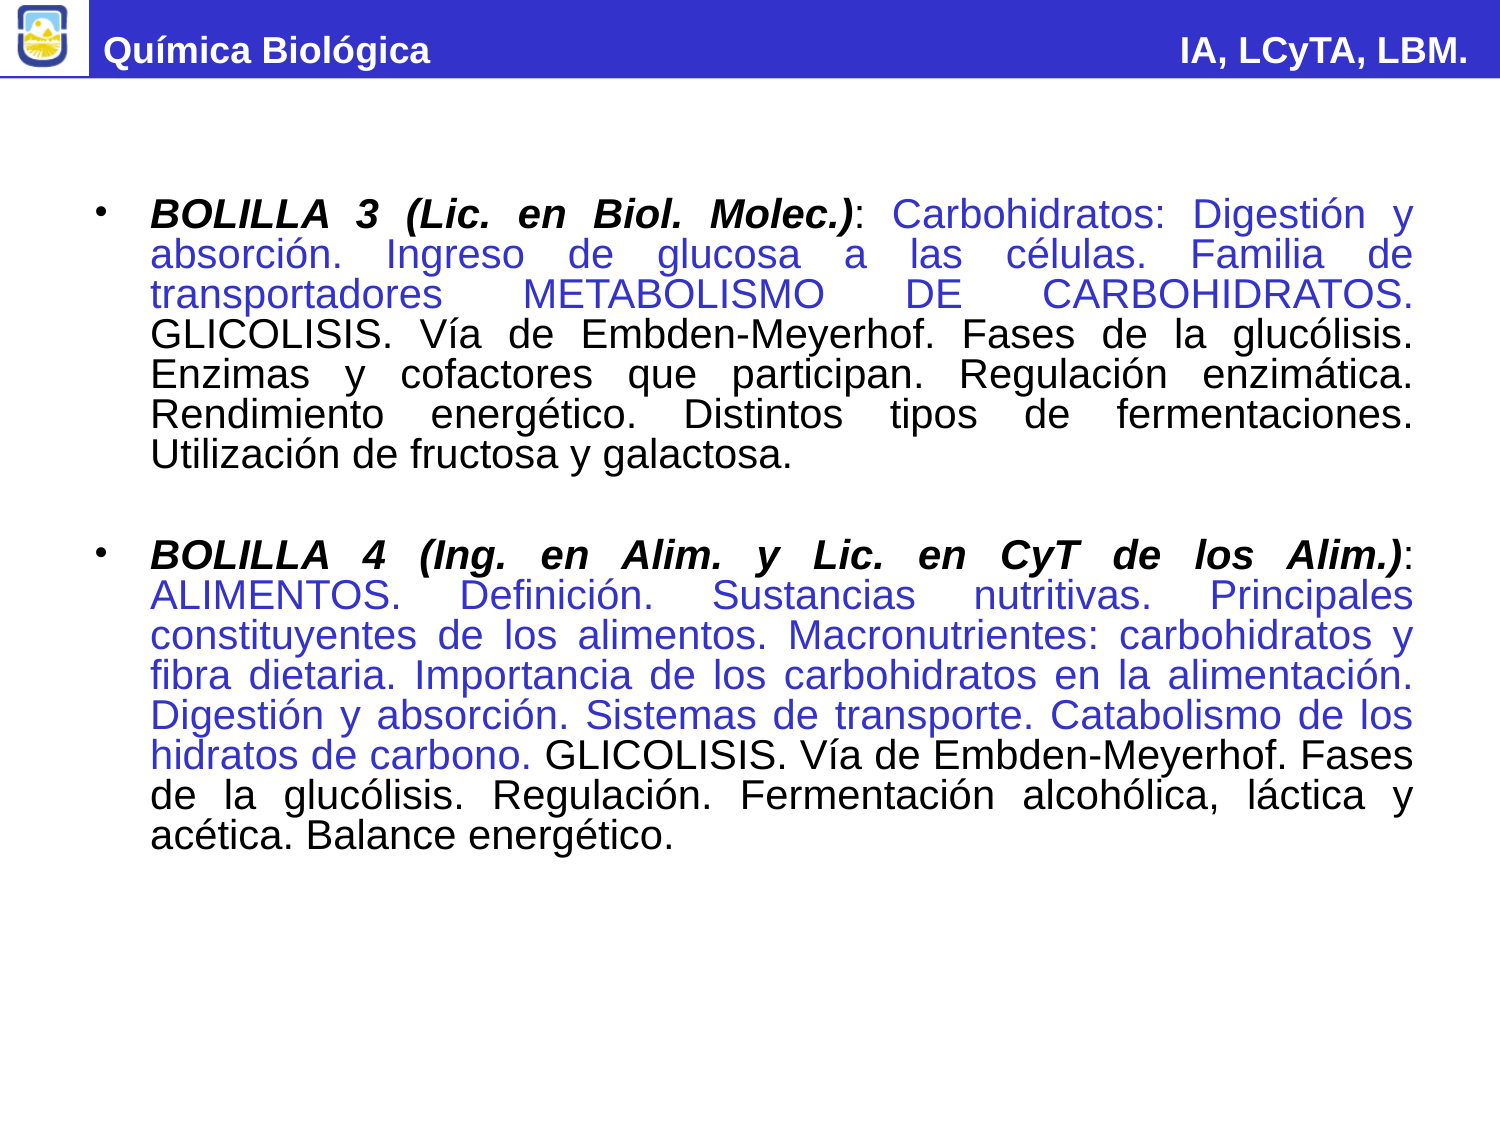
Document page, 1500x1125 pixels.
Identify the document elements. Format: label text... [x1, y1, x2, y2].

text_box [0, 0, 1500, 83]
list BOLILLA 3 (Lic. en Biol. Molec.): Carbohidratos: Digestión y absorción. Ingreso de glucosa a las células. Familia de transportadores METABOLISMO DE CARBOHIDRATOS. GLICOLISIS. Vía de Embden-Meyerhof. Fases de la glucólisis. Enzimas y cofactores que participan. Regulación enzimática. Rendimiento energético. Distintos tipos de fermentaciones. Utilización de fructosa y galactosa. BOLILLA 4 (Ing. en Alim. y Lic. en CyT de los Alim.): ALIMENTOS. Definición. Sustancias nutritivas. Principales constituyentes de los alimentos. Macronutrientes: carbohidratos y fibra dietaria. Importancia de los carbohidratos en la alimentación. Digestión y absorción. Sistemas de transporte. Catabolismo de los hidratos de carbono. GLICOLISIS. Vía de Embden-Meyerhof. Fases de la glucólisis. Regulación. Fermentación alcohólica, láctica y acética. Balance energético. [79, 189, 1430, 945]
